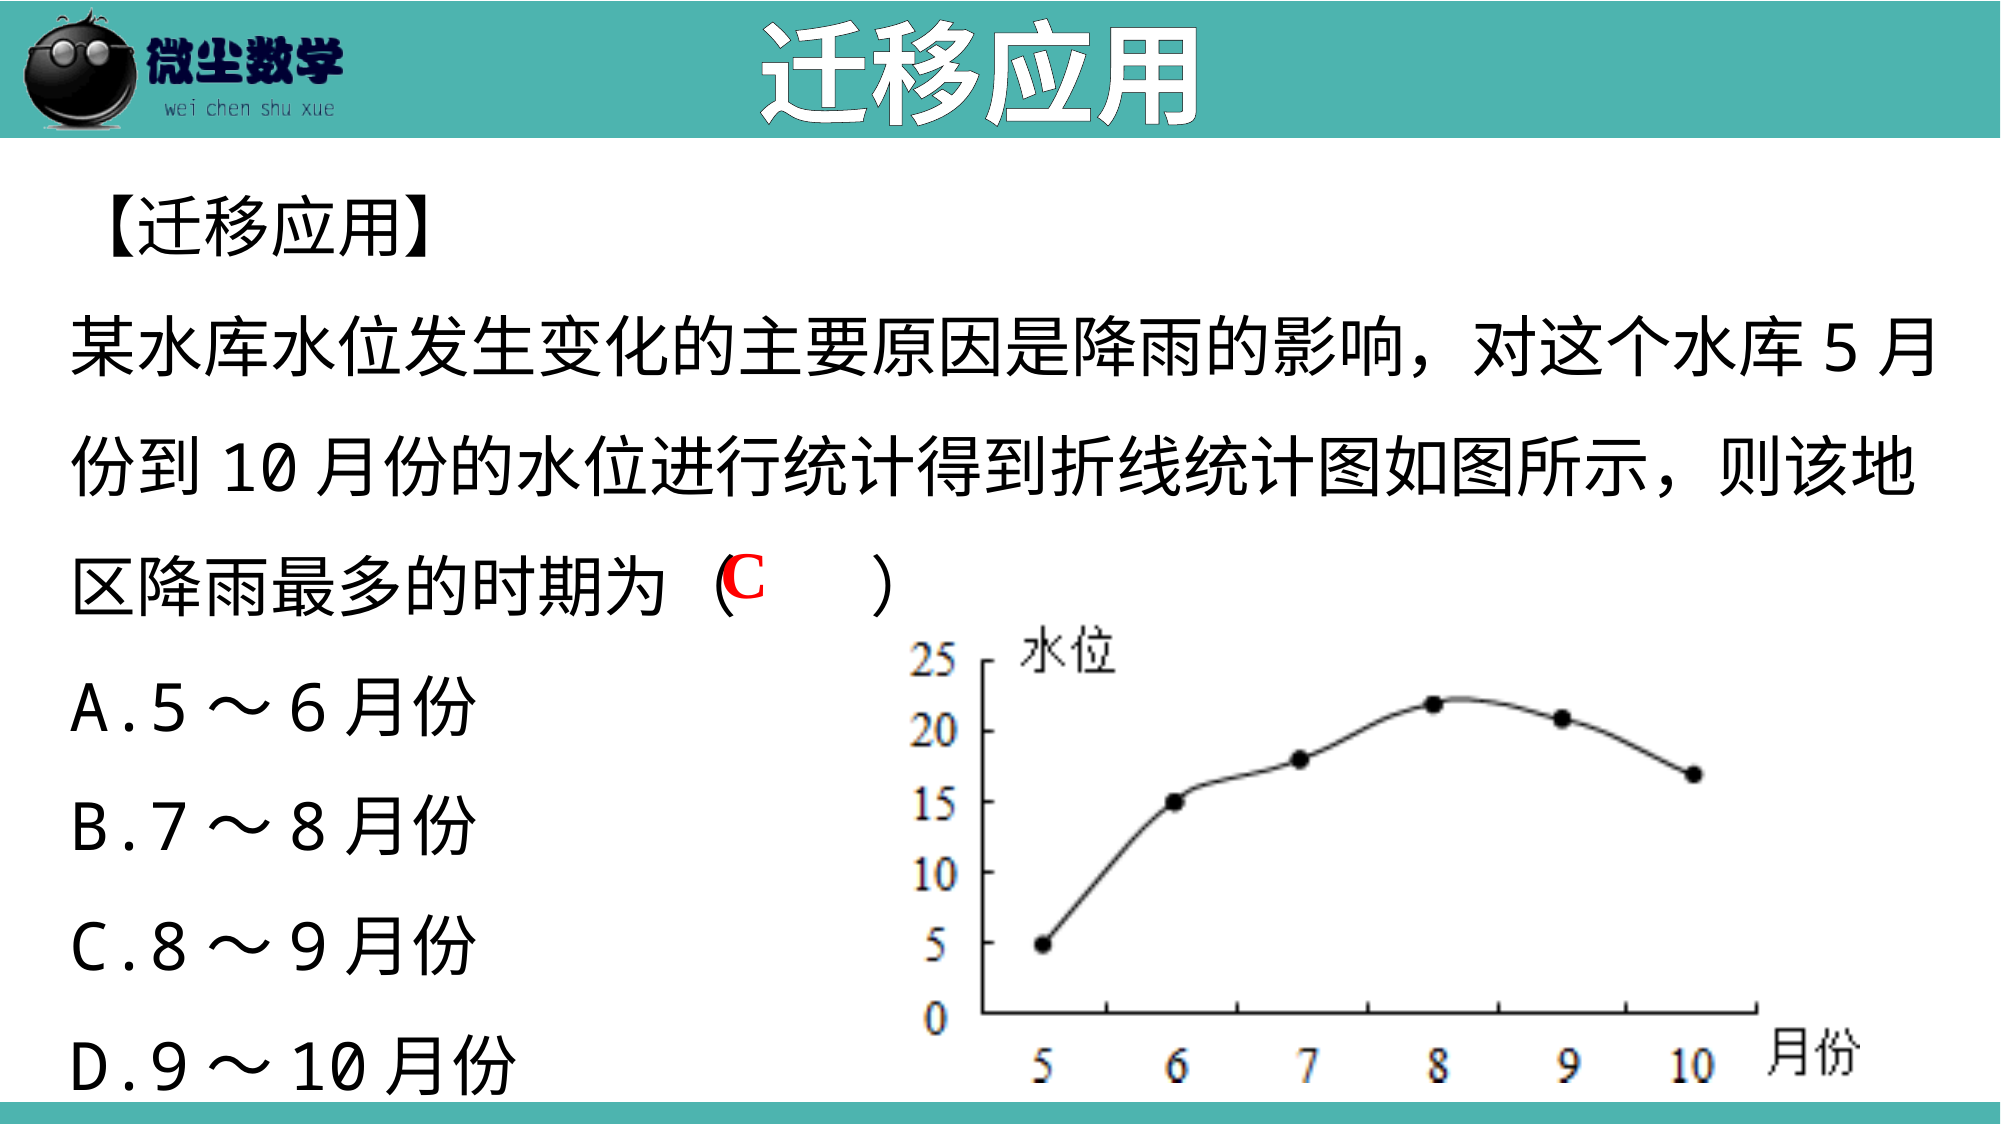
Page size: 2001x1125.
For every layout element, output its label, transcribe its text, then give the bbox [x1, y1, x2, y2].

picture [905, 619, 1860, 1083]
text_box 迁移应用 [742, 0, 1223, 146]
text_box C [705, 524, 784, 619]
picture [0, 1, 2001, 1124]
text_box 【迁移应用】 某水库水位发生变化的主要原因是降雨的影响，对这个水库5月份到10月份的水位进行统计得到折线统计图如图所示，则该地区降雨最多的时期为（ ） A.5～6月份 B.7～8月份 C.8～9月份 D.9～10月份 [55, 137, 1981, 1112]
